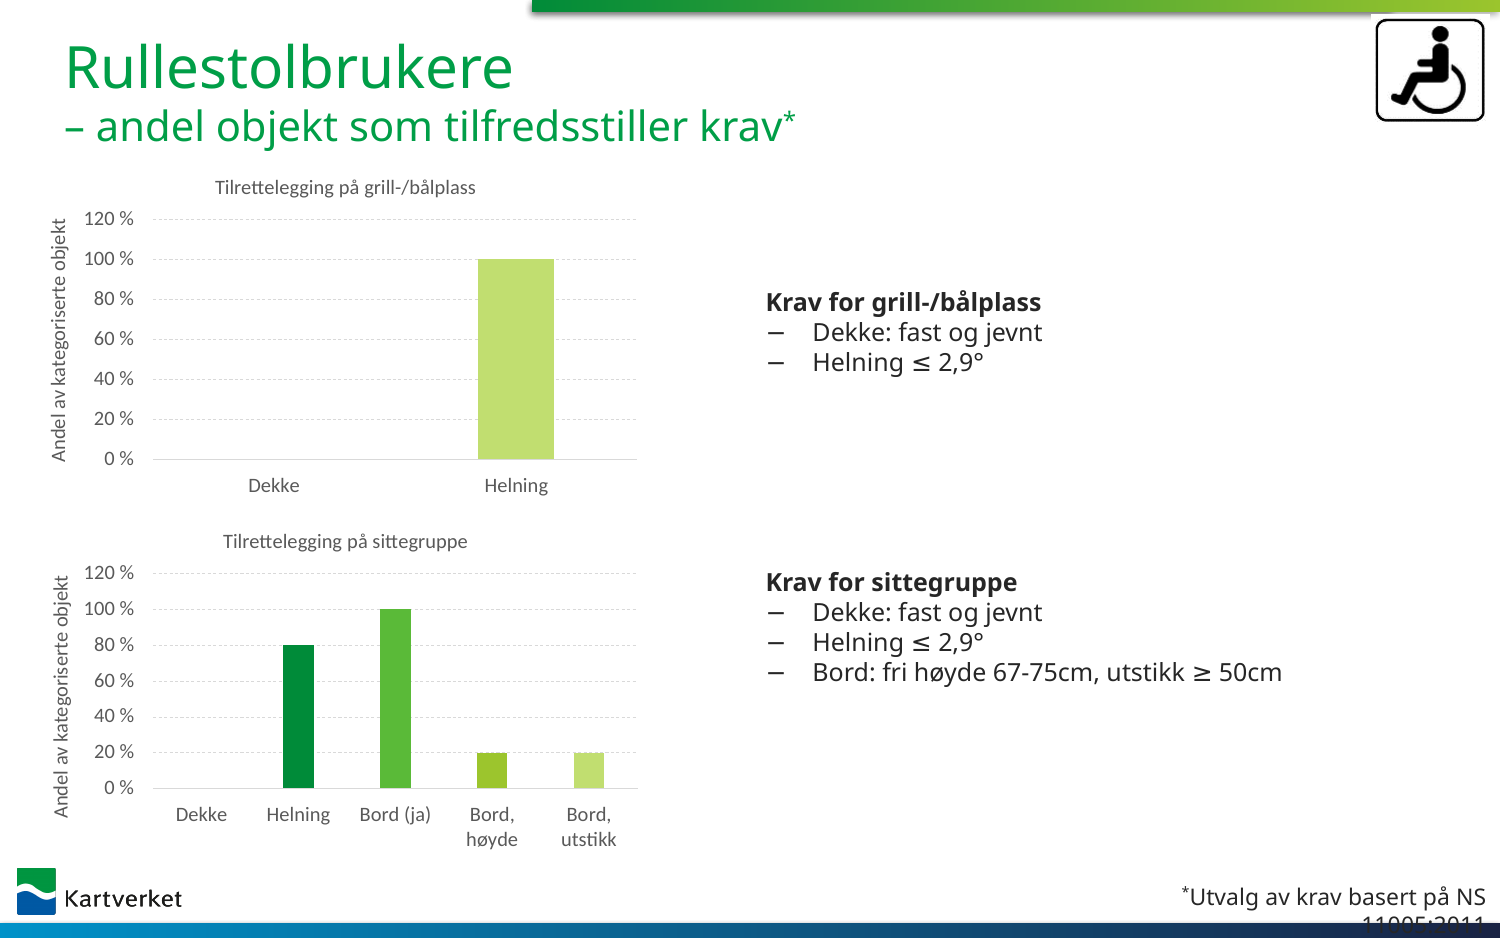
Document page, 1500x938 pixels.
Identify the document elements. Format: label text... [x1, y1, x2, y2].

text_box Rullestolbrukere – andel objekt som tilfredsstiller krav* [49, 14, 1431, 158]
text_box *Utvalg av krav basert på NS 11005:2011 [1068, 873, 1500, 938]
text_box Krav for sittegruppe Dekke: fast og jevnt Helning ≤ 2,9° Bord: fri høyde 67-75cm, utstikk ≥ 50cm [750, 559, 1500, 694]
text_box Krav for grill-/bålplass Dekke: fast og jevnt Helning ≤ 2,9° [750, 279, 1452, 384]
picture [41, 166, 650, 505]
picture [41, 520, 650, 859]
picture [1371, 13, 1491, 127]
